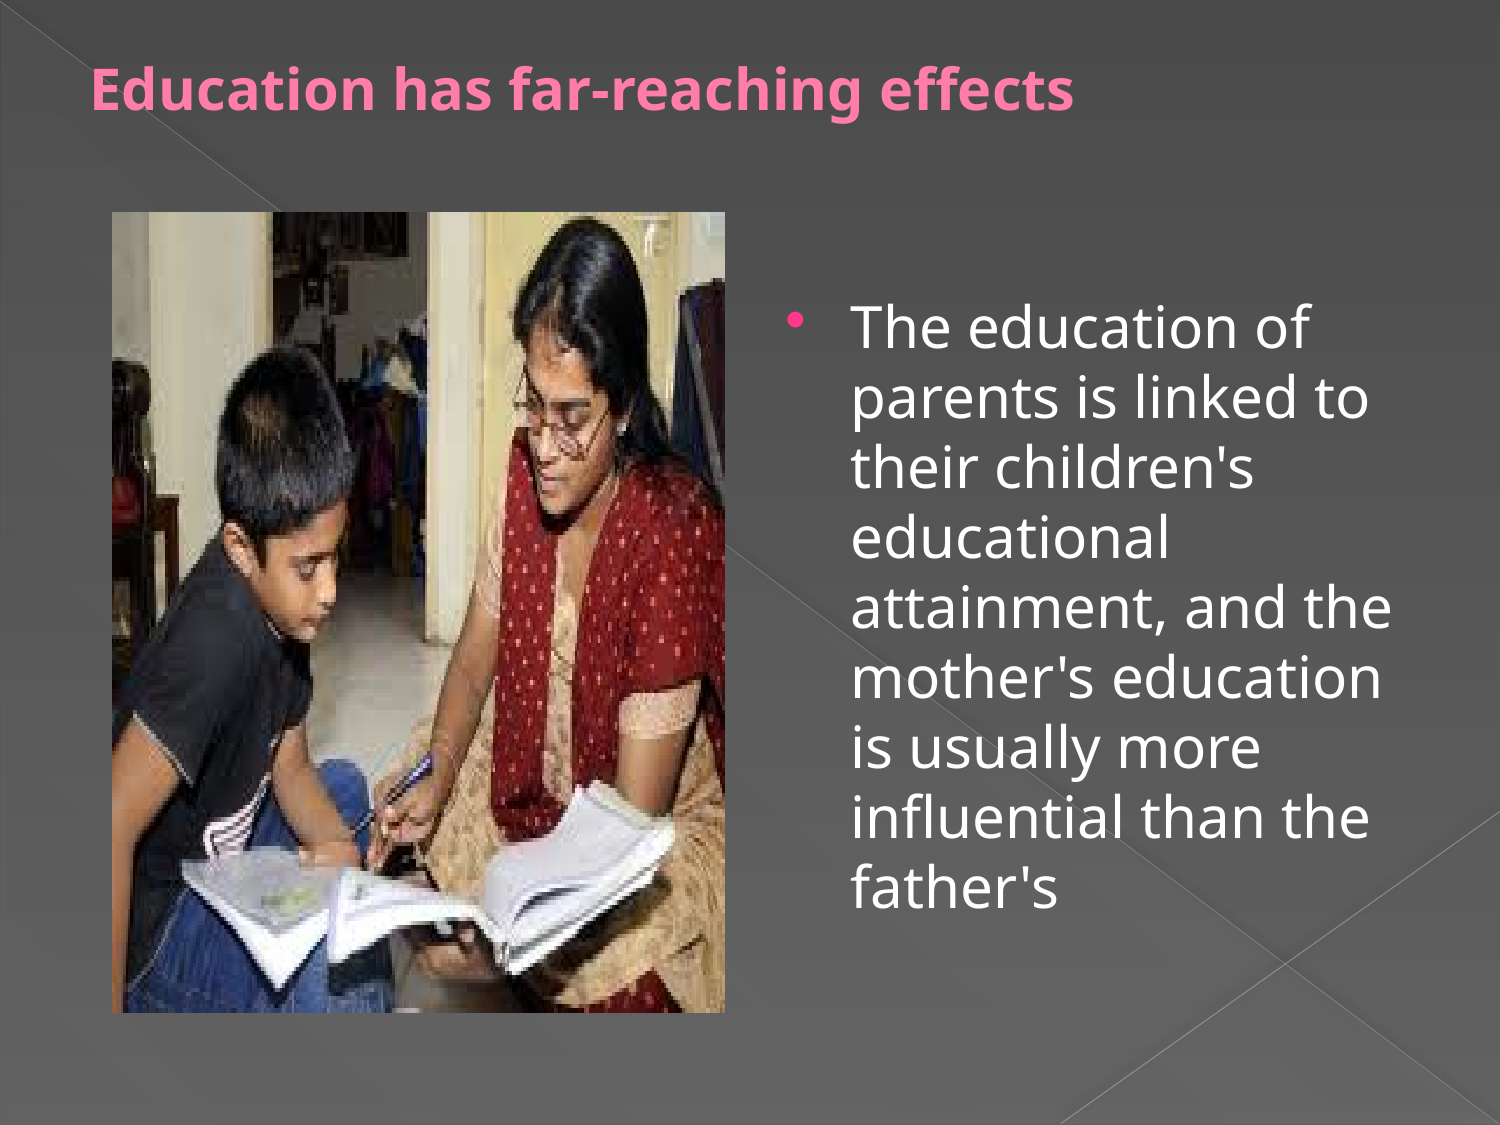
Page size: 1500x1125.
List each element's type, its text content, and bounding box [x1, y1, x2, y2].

list The education of parents is linked to their children's educational attainment, and the mother's education is usually more influential than the father's [762, 282, 1425, 1025]
title Education has far-reaching effects [75, 43, 1425, 200]
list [112, 212, 726, 1013]
